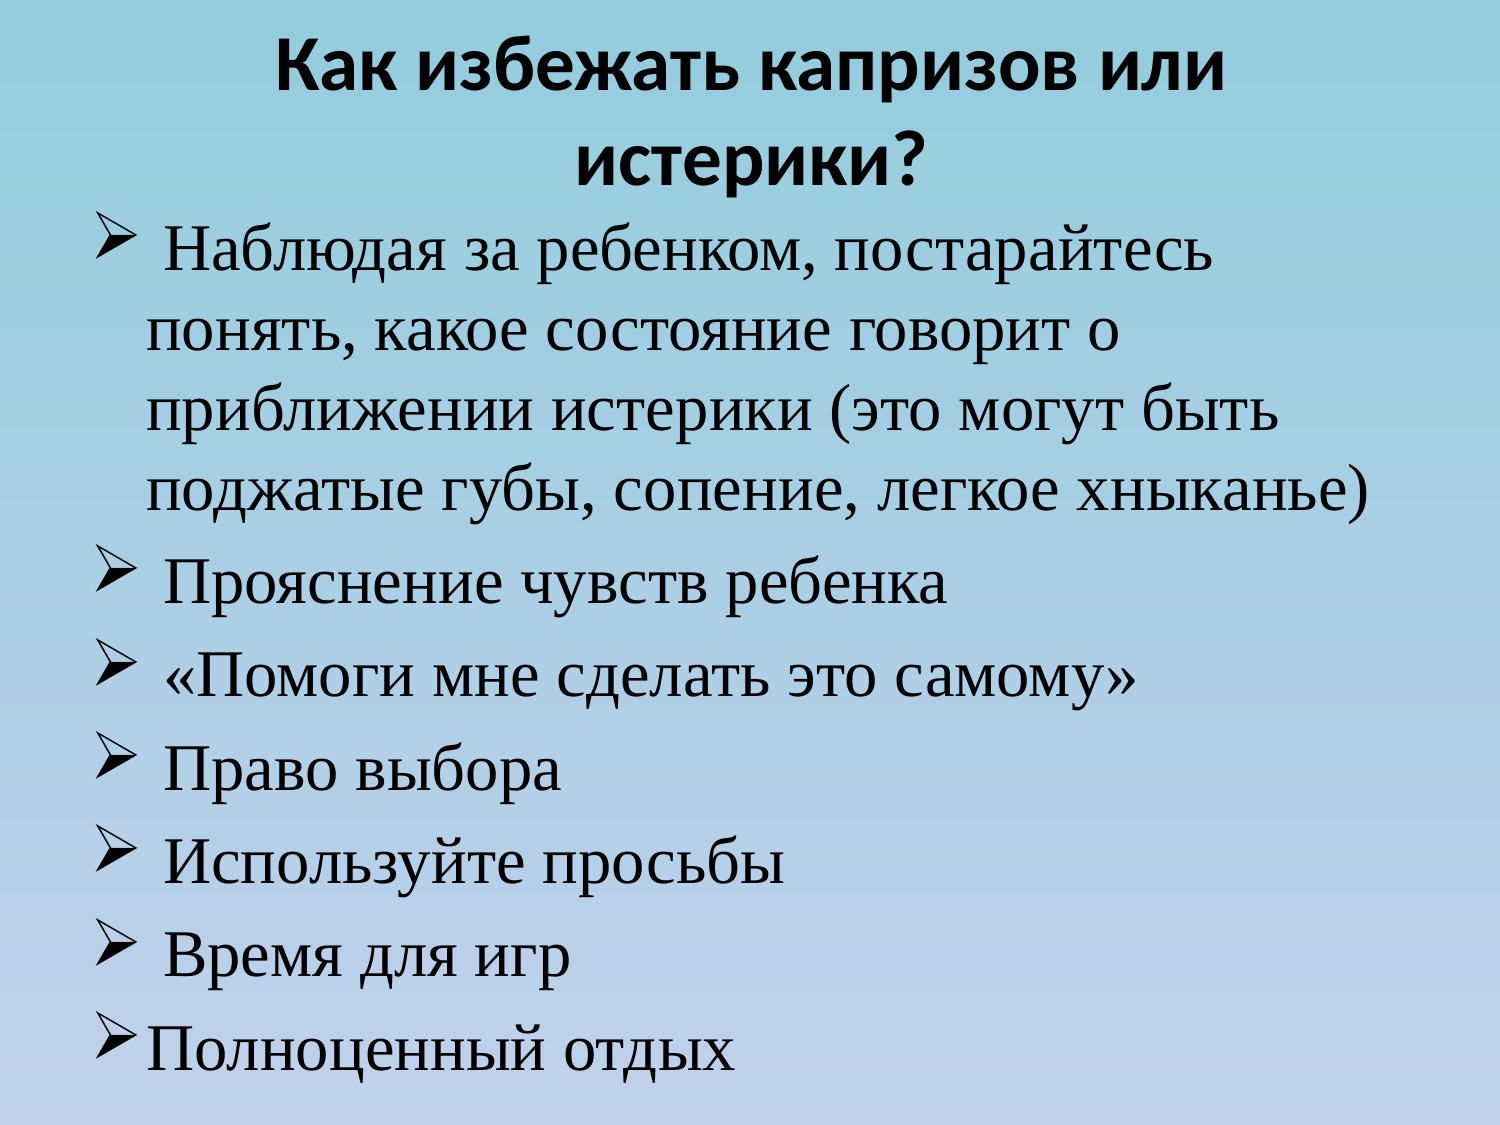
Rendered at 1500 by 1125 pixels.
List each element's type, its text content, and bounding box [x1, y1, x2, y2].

list Наблюдая за ребенком, постарайтесь понять, какое состояние говорит о приближении истерики (это могут быть поджатые губы, сопение, легкое хныканье) Прояснение чувств ребенка «Помоги мне сделать это самому» Право выбора Используйте просьбы Время для игр Полноценный отдых [75, 196, 1425, 1125]
title Как избежать капризов или истерики? [76, 42, 1427, 171]
